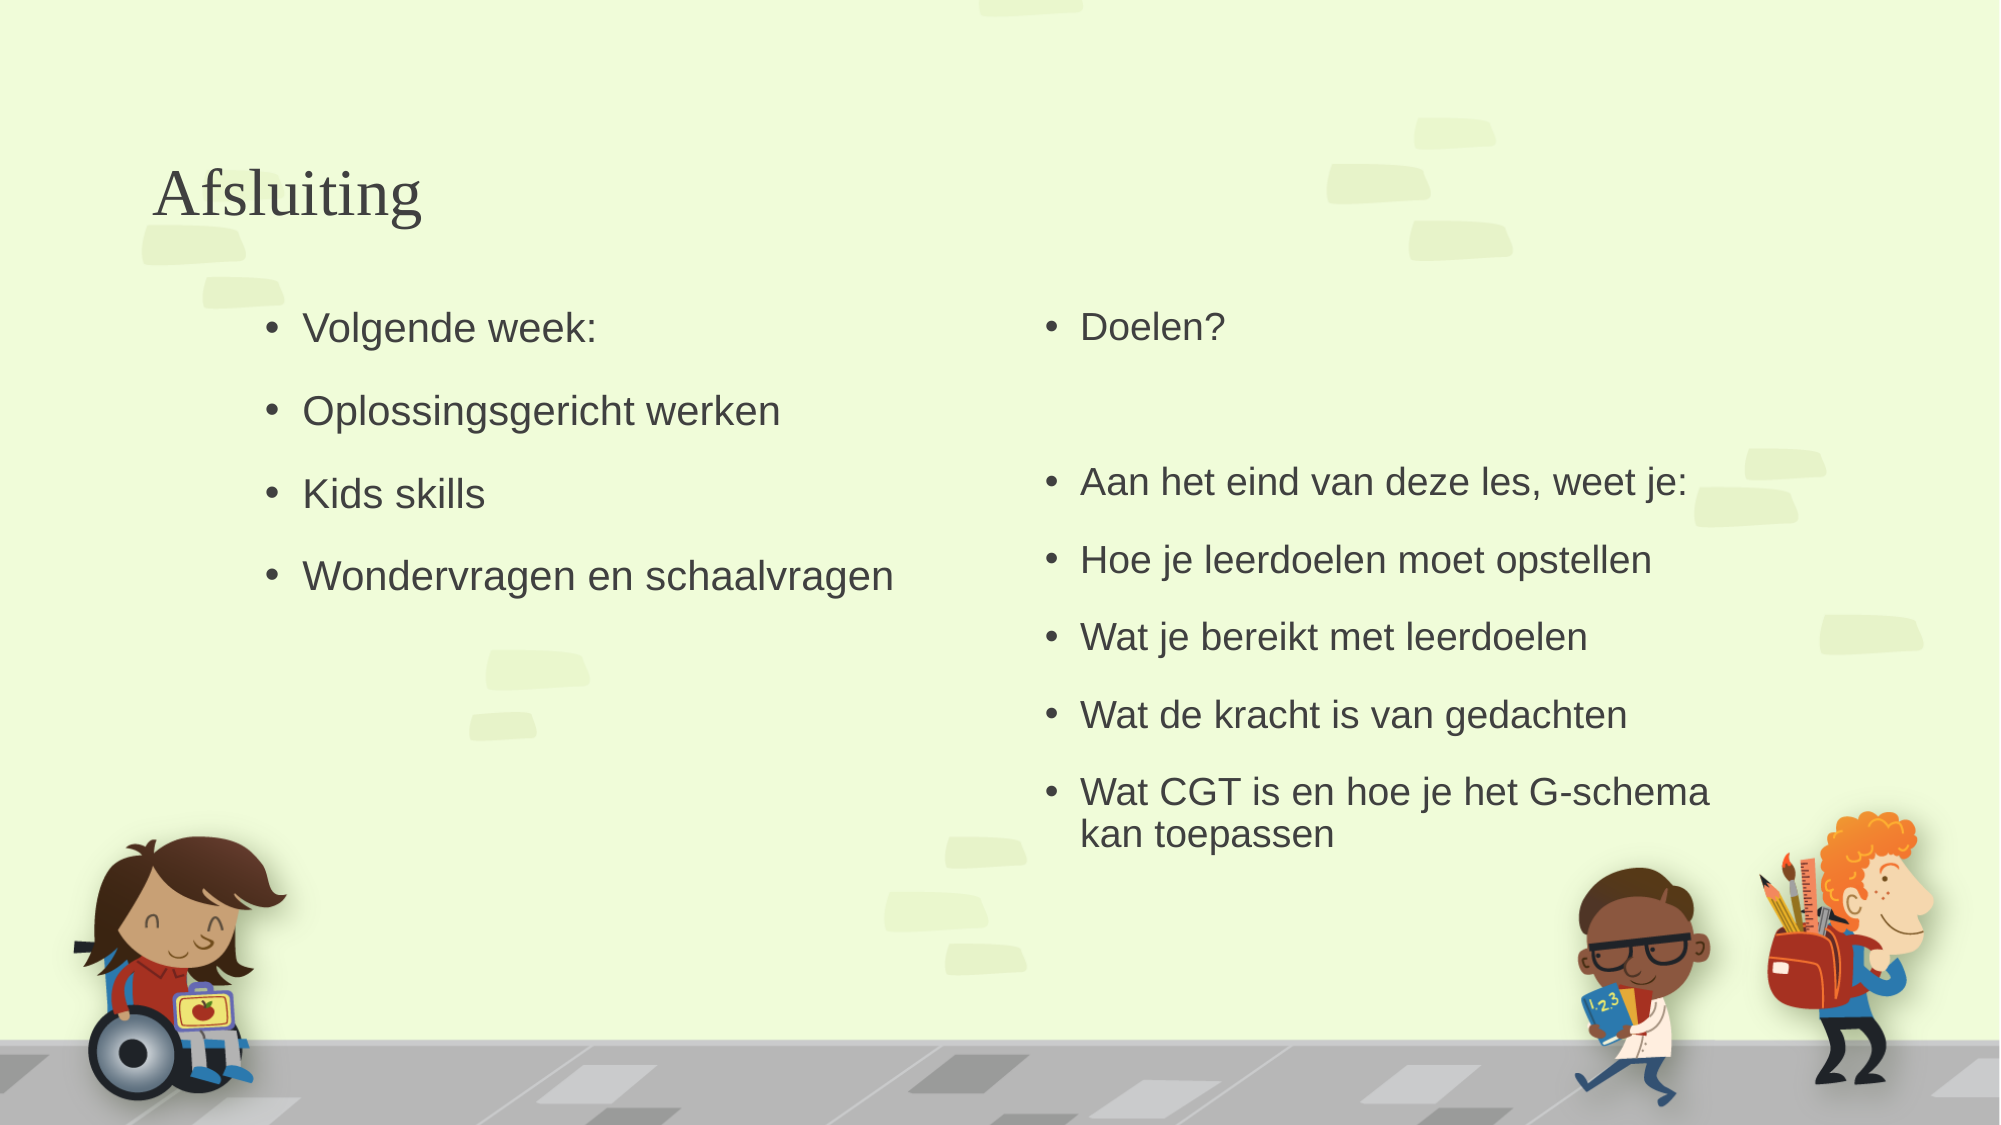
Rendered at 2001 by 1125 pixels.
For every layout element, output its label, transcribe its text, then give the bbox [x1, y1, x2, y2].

title Afsluiting [137, 59, 1750, 238]
list Doelen? Aan het eind van deze les, weet je: Hoe je leerdoelen moet opstellen Wat je bereikt met leerdoelen Wat de kracht is van gedachten Wat CGT is en hoe je het G-schema kan toepassen [1029, 299, 1750, 870]
list Volgende week: Oplossingsgericht werken Kids skills Wondervragen en schaalvragen [249, 299, 970, 870]
picture [0, 0, 2000, 1125]
